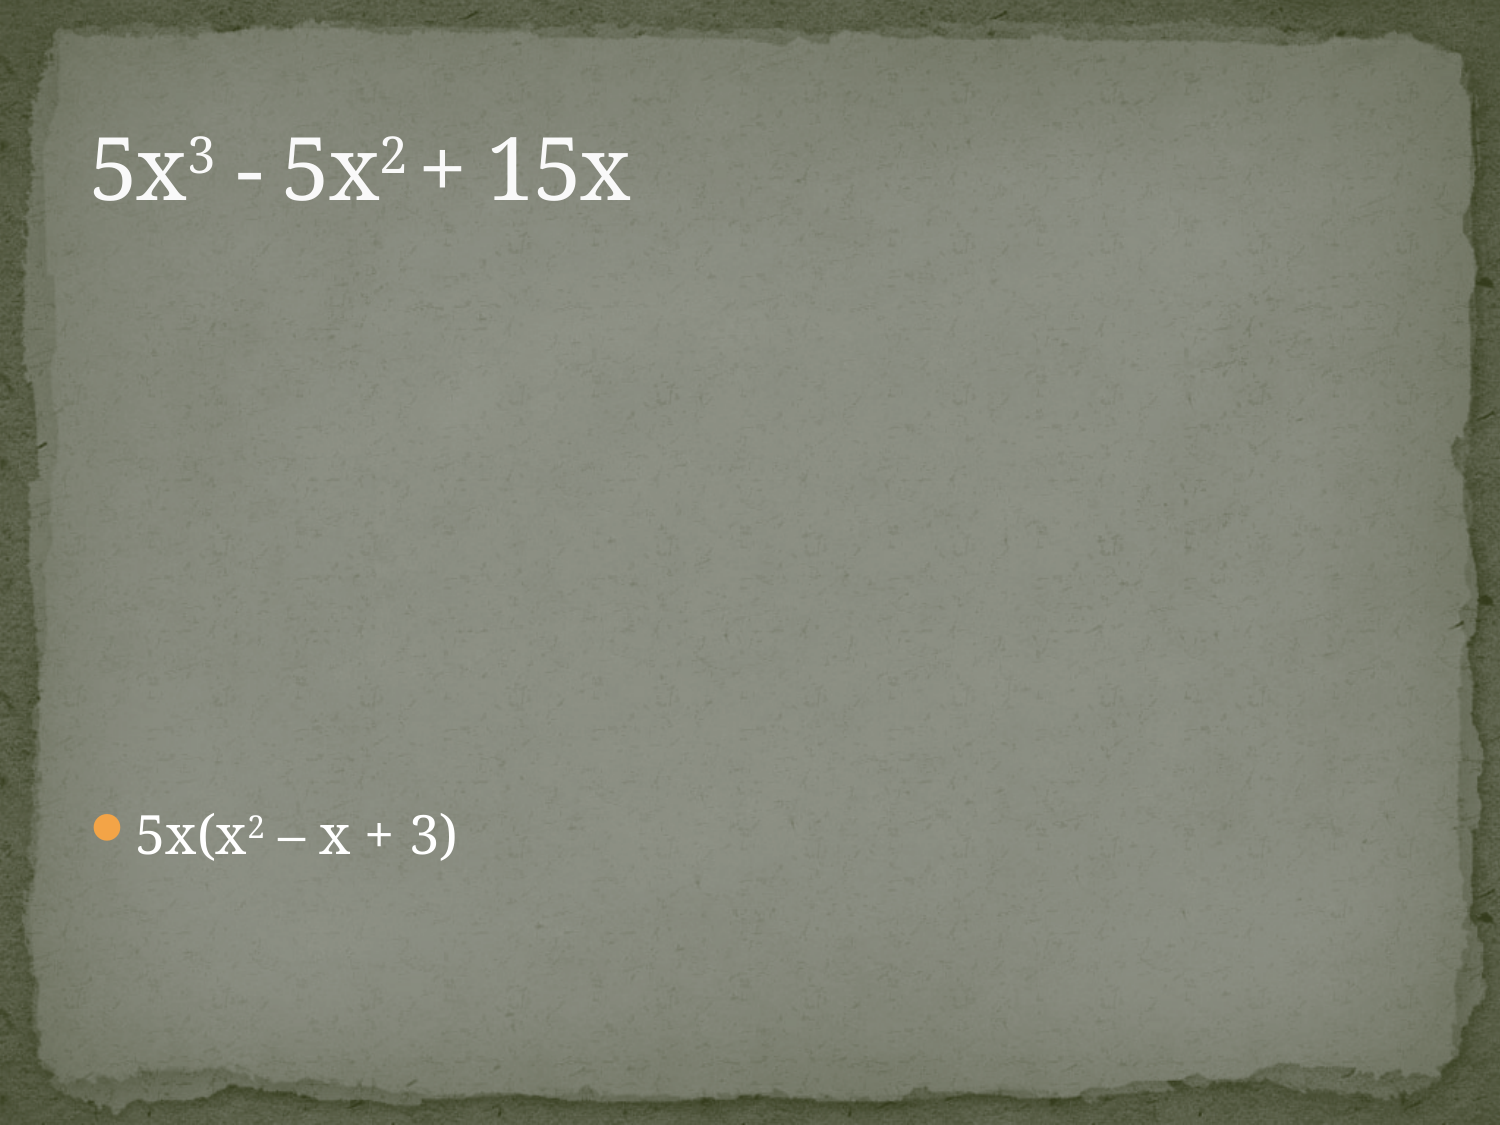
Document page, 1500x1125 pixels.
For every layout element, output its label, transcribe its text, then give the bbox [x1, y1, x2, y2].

list 5x(x2 – x + 3) [75, 249, 1425, 1000]
title 5x3 - 5x2 + 15x [74, 24, 1425, 225]
